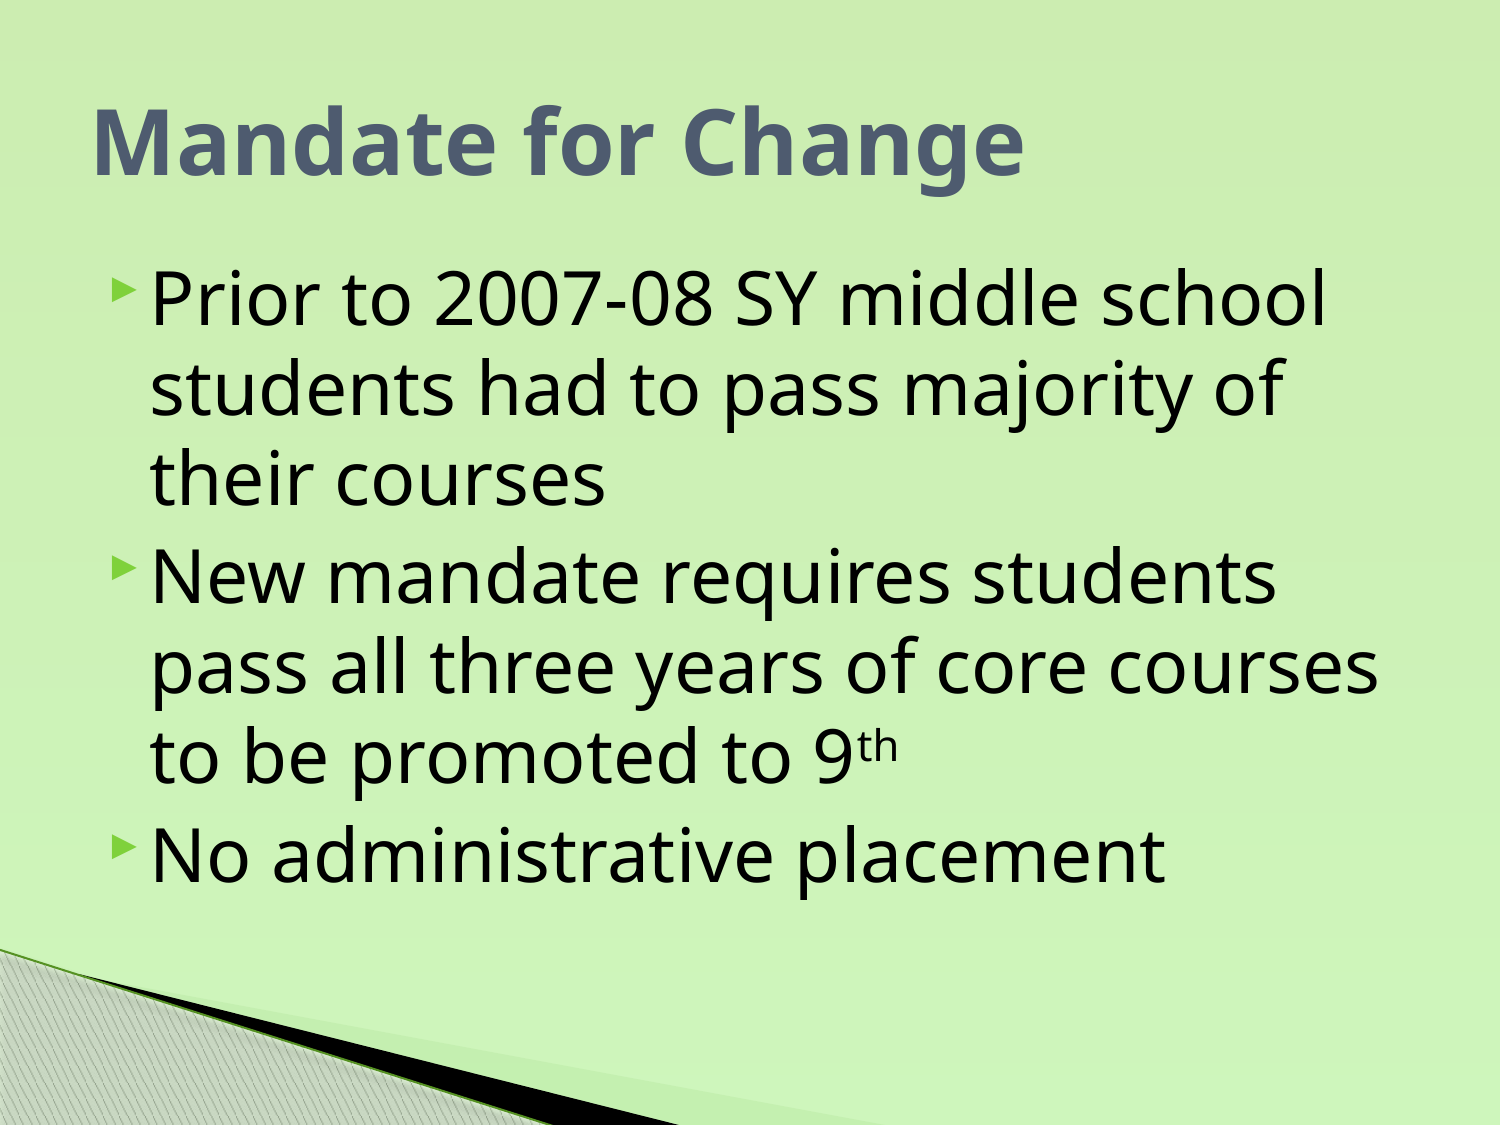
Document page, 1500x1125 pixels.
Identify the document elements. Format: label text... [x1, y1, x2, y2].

list Prior to 2007-08 SY middle school students had to pass majority of their courses New mandate requires students pass all three years of core courses to be promoted to 9th No administrative placement [75, 243, 1425, 986]
title Mandate for Change [75, 45, 1425, 233]
